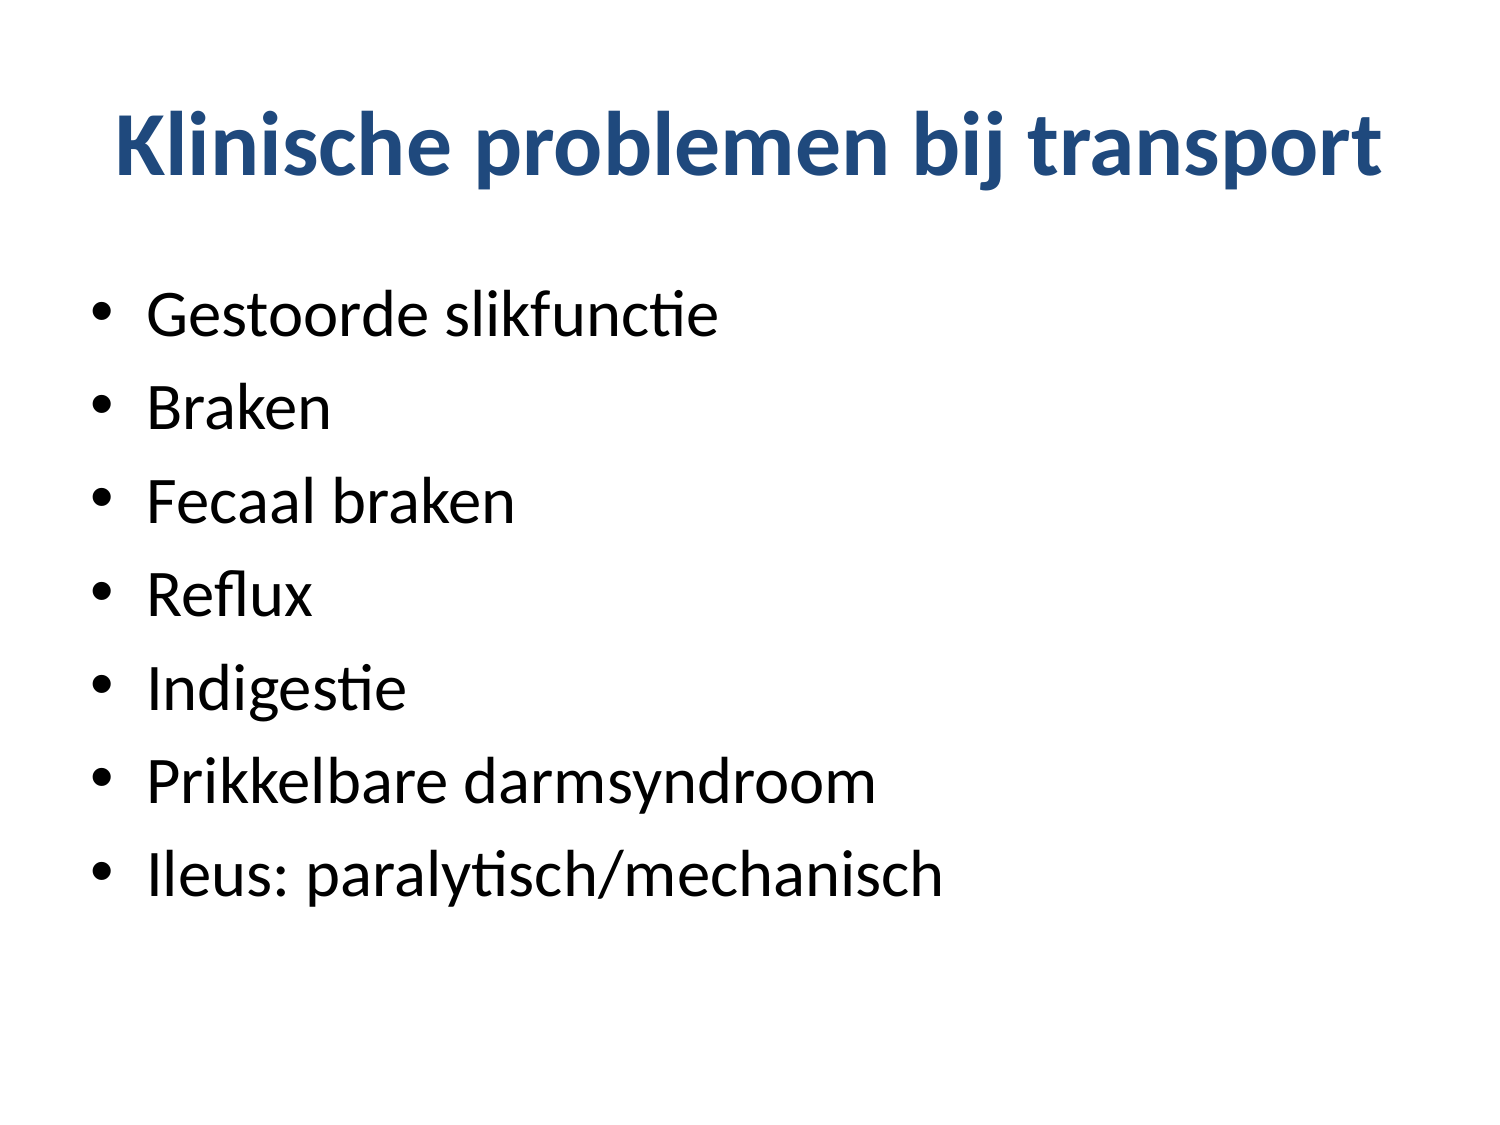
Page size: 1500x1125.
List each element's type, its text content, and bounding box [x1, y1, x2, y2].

list Gestoorde slikfunctie Braken Fecaal braken Reflux Indigestie Prikkelbare darmsyndroom Ileus: paralytisch/mechanisch [75, 262, 1425, 1005]
title Klinische problemen bij transport [75, 45, 1425, 233]
